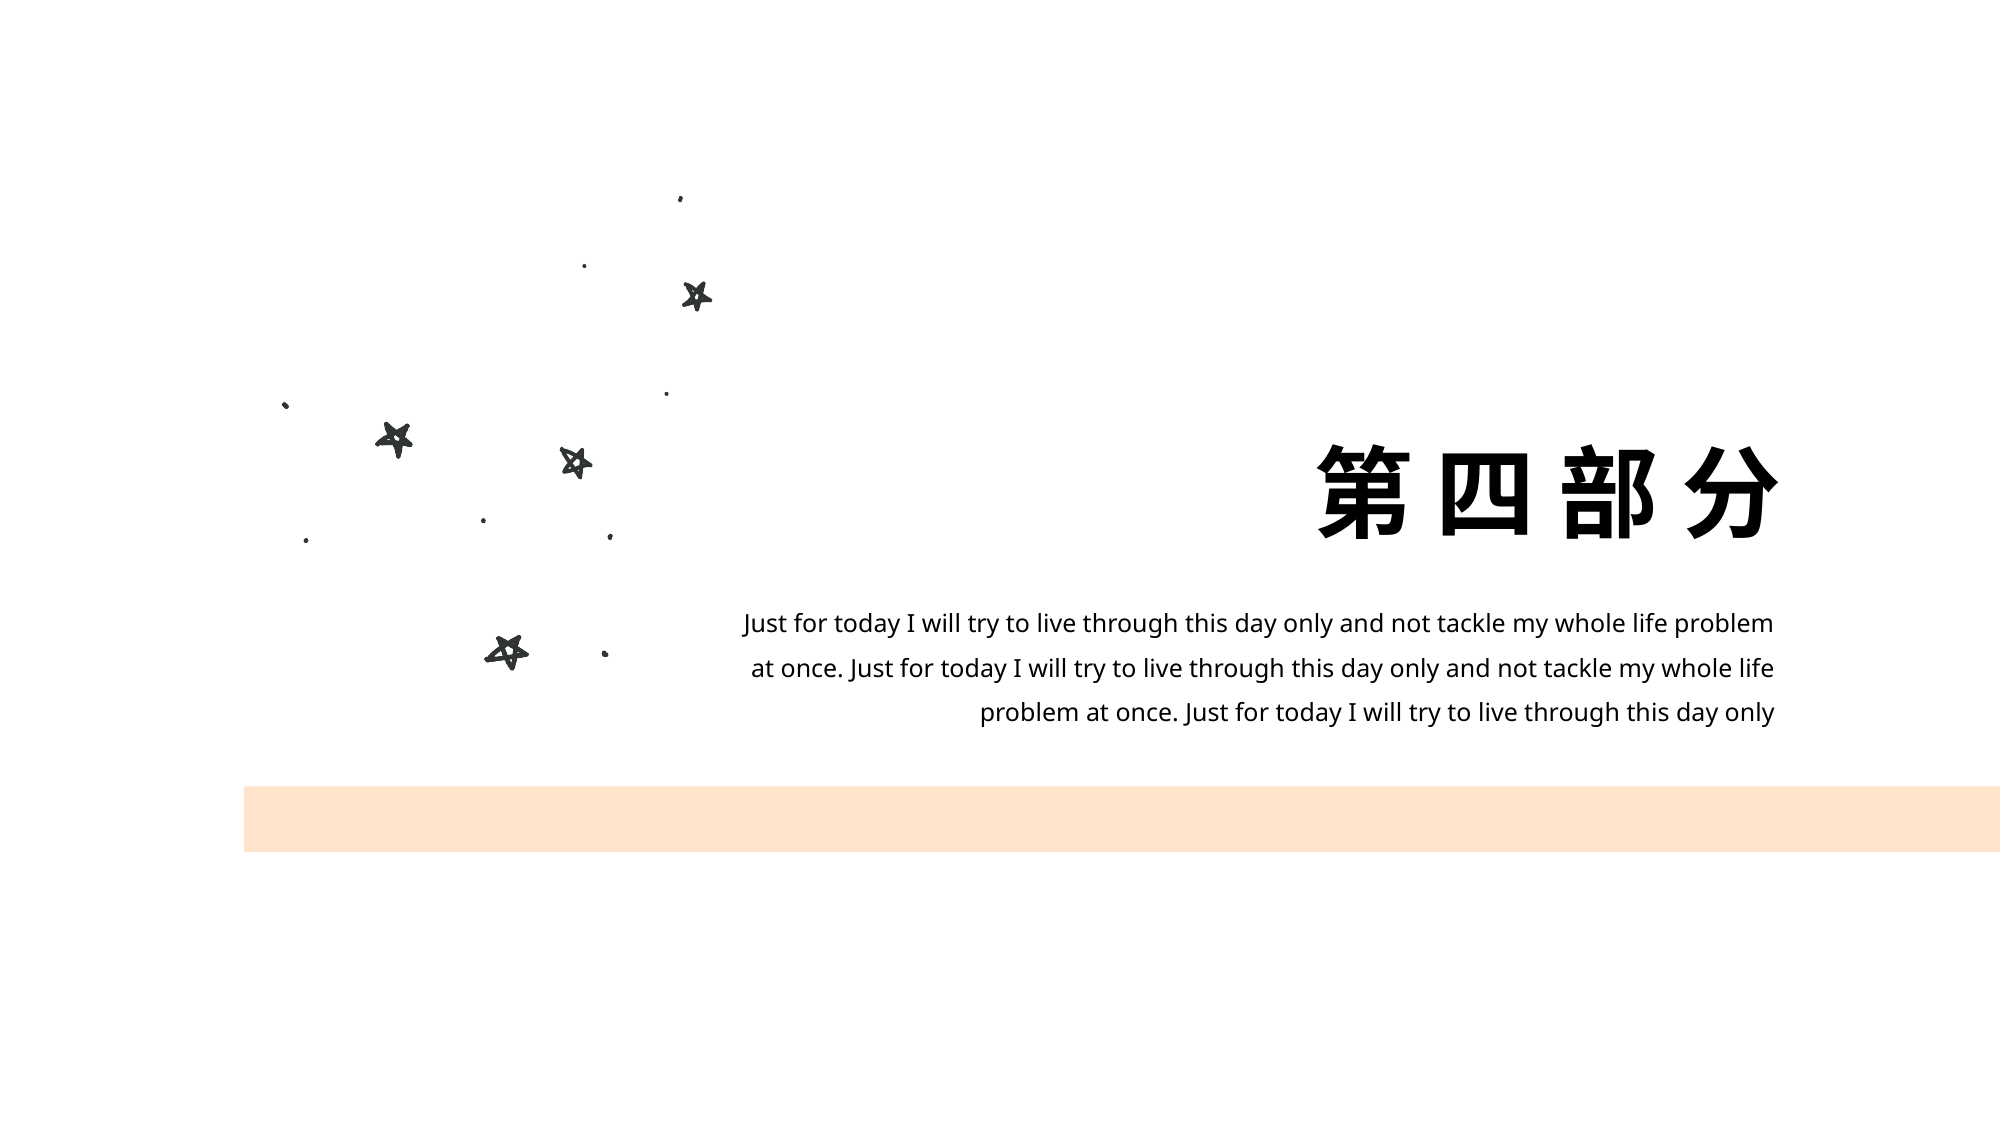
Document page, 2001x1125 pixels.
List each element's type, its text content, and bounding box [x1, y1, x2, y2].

text_box Just for today I will try to live through this day only and not tackle my whole life problem at once. Just for today I will try to live through this day only and not tackle my whole life problem at once. Just for today I will try to live through this day only [715, 584, 1791, 735]
picture [116, 64, 911, 787]
text_box [243, 785, 2000, 853]
text_box 第 四 部 分 [1121, 423, 1797, 559]
